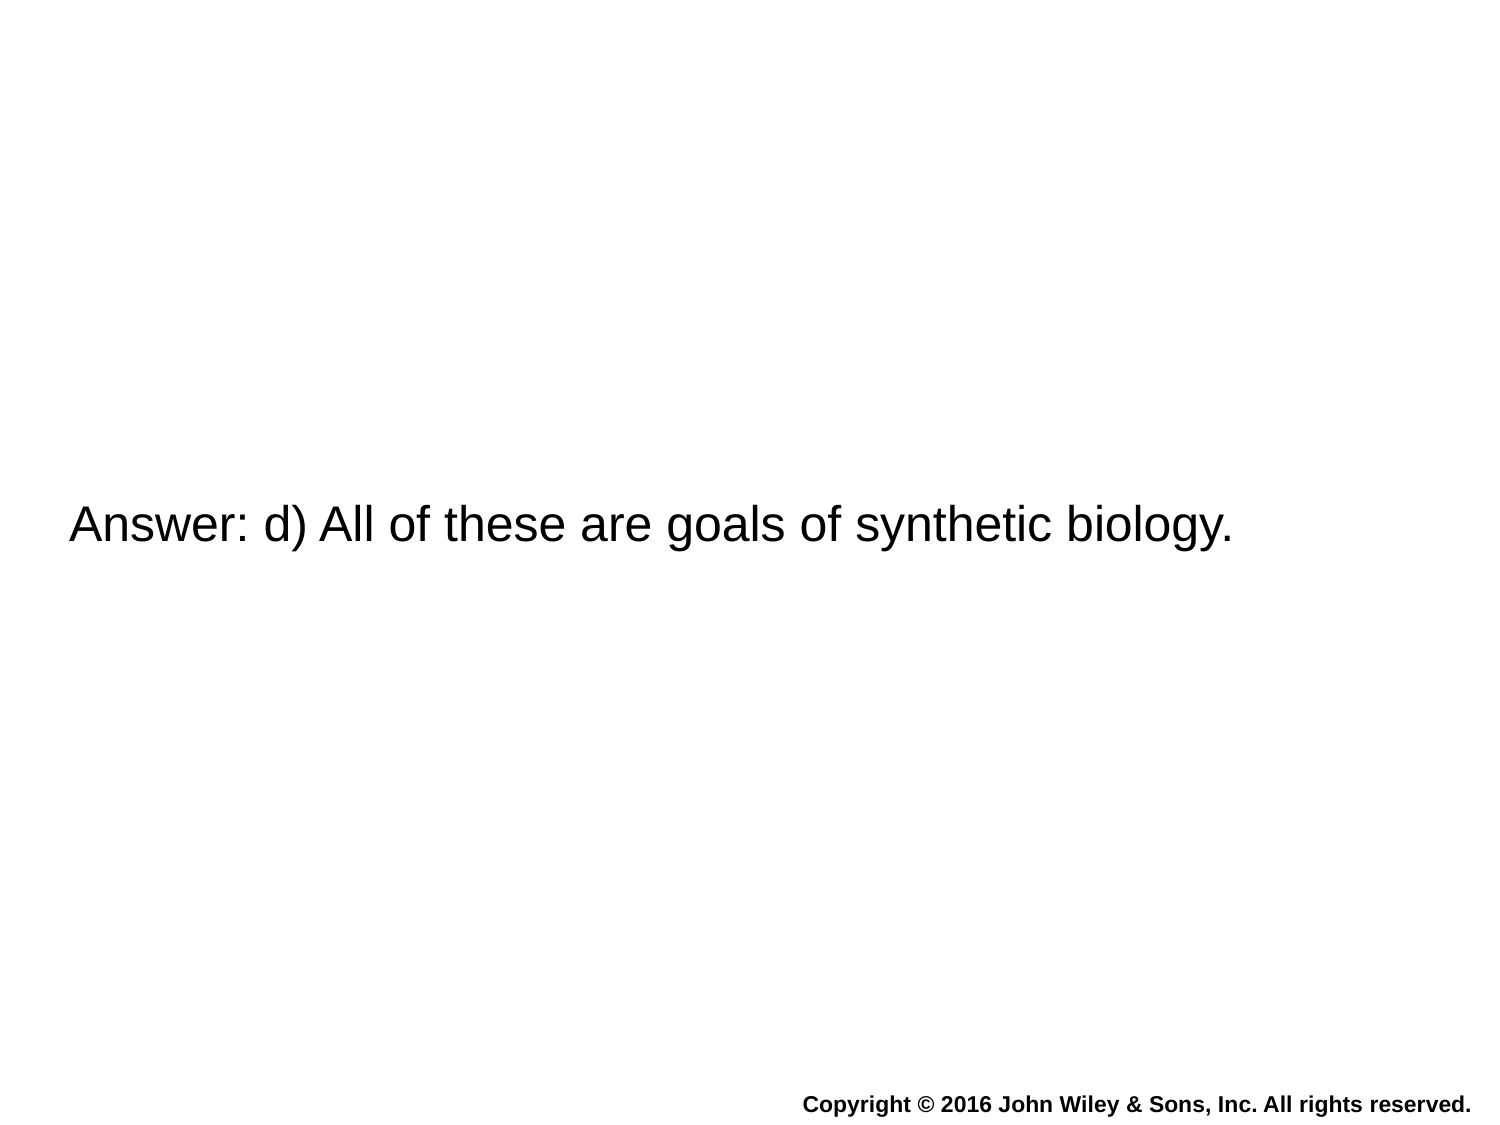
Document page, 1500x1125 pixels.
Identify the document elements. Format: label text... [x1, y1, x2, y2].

text_box Answer: d) All of these are goals of synthetic biology. [54, 483, 1466, 559]
text_box Copyright © 2016 John Wiley & Sons, Inc. All rights reserved. [512, 1065, 1488, 1125]
